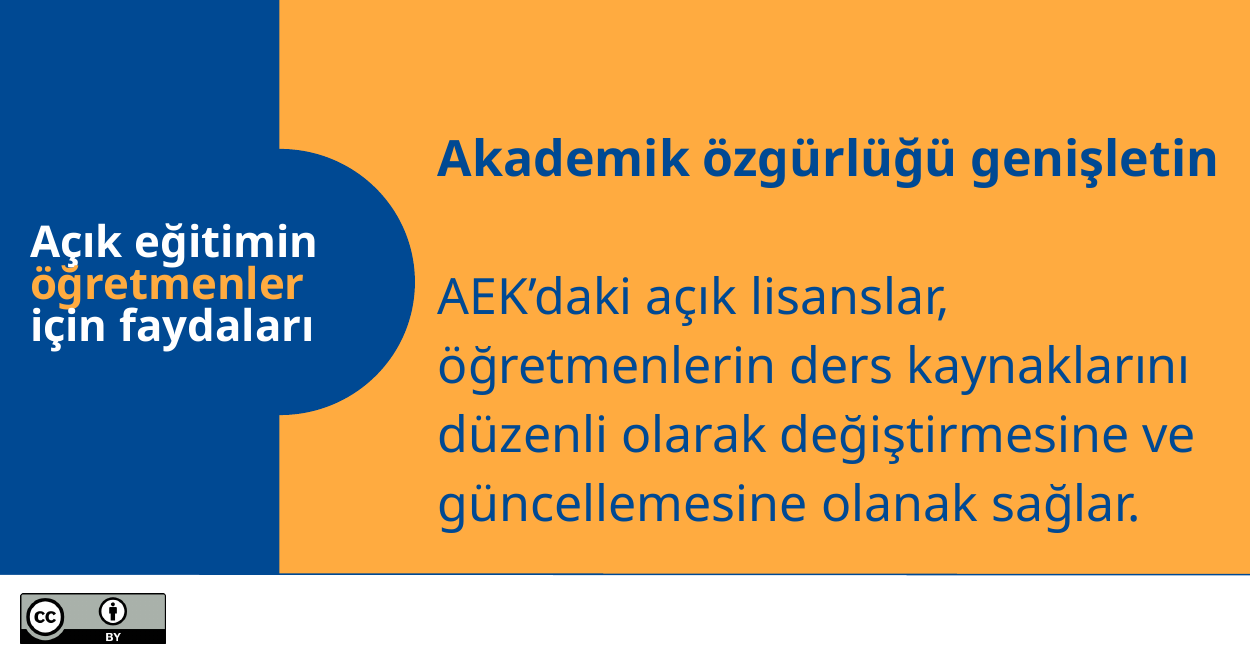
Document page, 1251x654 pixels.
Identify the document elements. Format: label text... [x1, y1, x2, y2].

text_box [175, 366, 385, 416]
text_box Akademik özgürlüğü genişletin AEK’daki açık lisanslar, öğretmenlerin ders kaynaklarını düzenli olarak değiştirmesine ve güncellemesine olanak sağlar. [423, 102, 1235, 547]
text_box [167, 148, 393, 209]
text_box [0, 0, 280, 573]
text_box Açık eğitimin öğretmenler için faydaları [15, 209, 394, 366]
picture [20, 592, 166, 645]
text_box [0, 582, 1250, 654]
text_box [394, 210, 415, 354]
